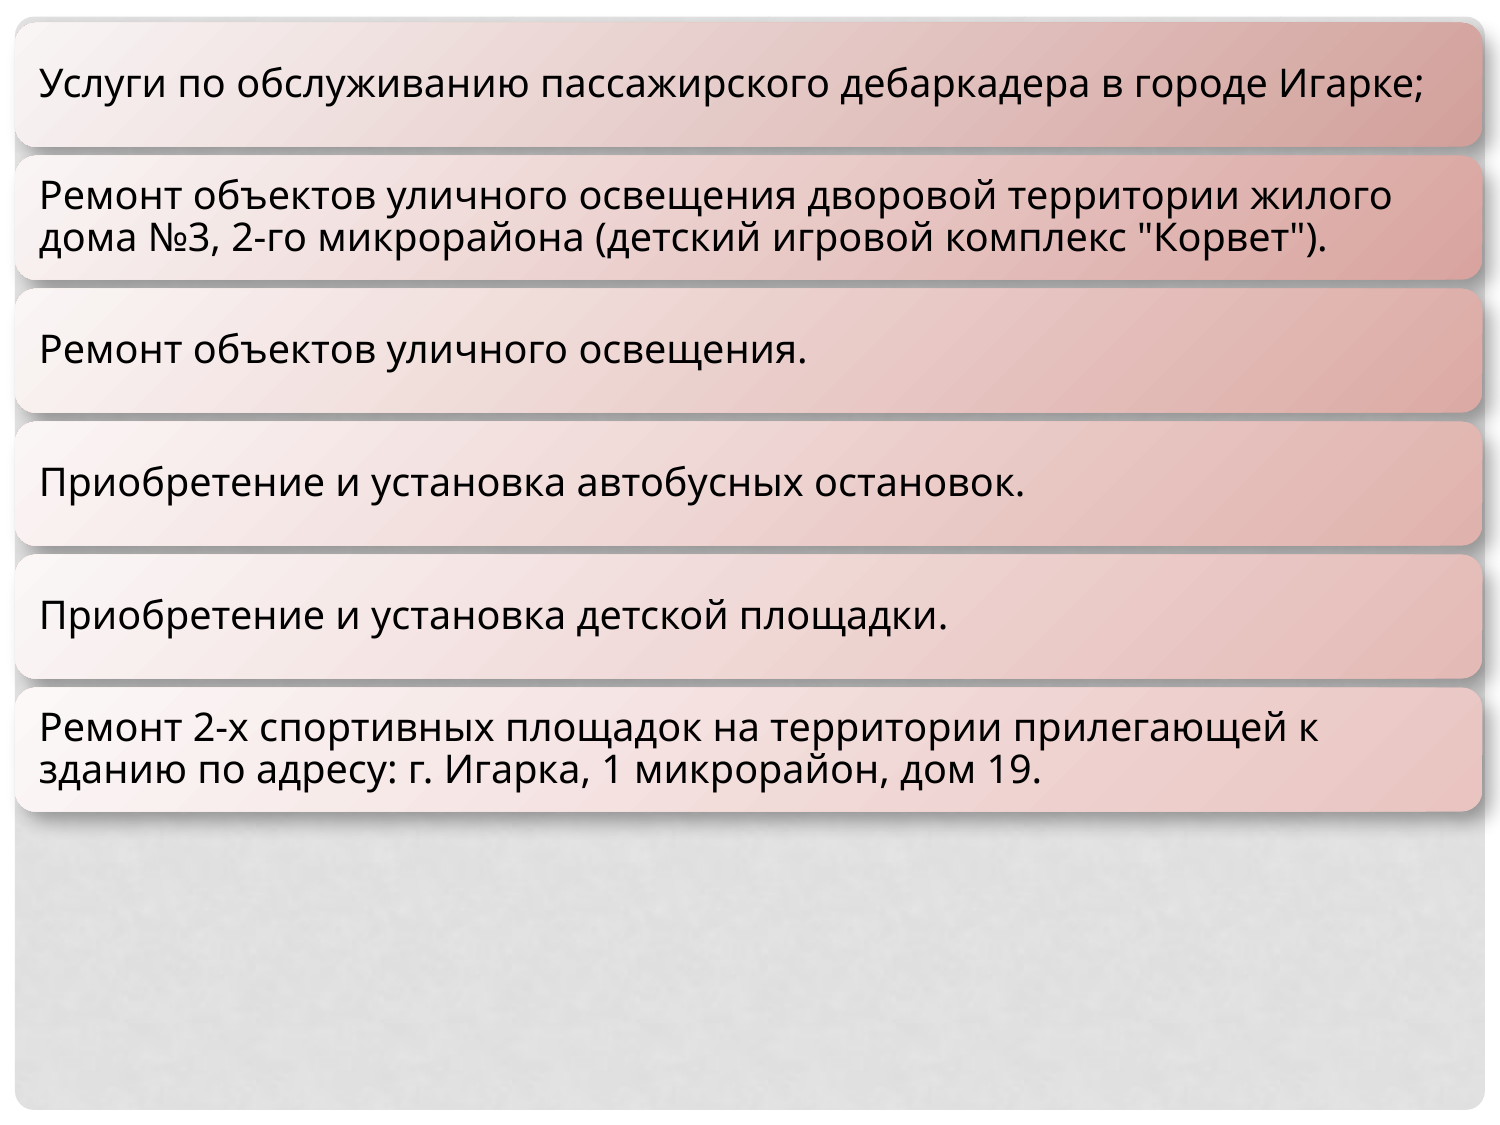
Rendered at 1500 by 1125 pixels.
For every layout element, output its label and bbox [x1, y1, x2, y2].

text_box [14, 0, 1483, 863]
